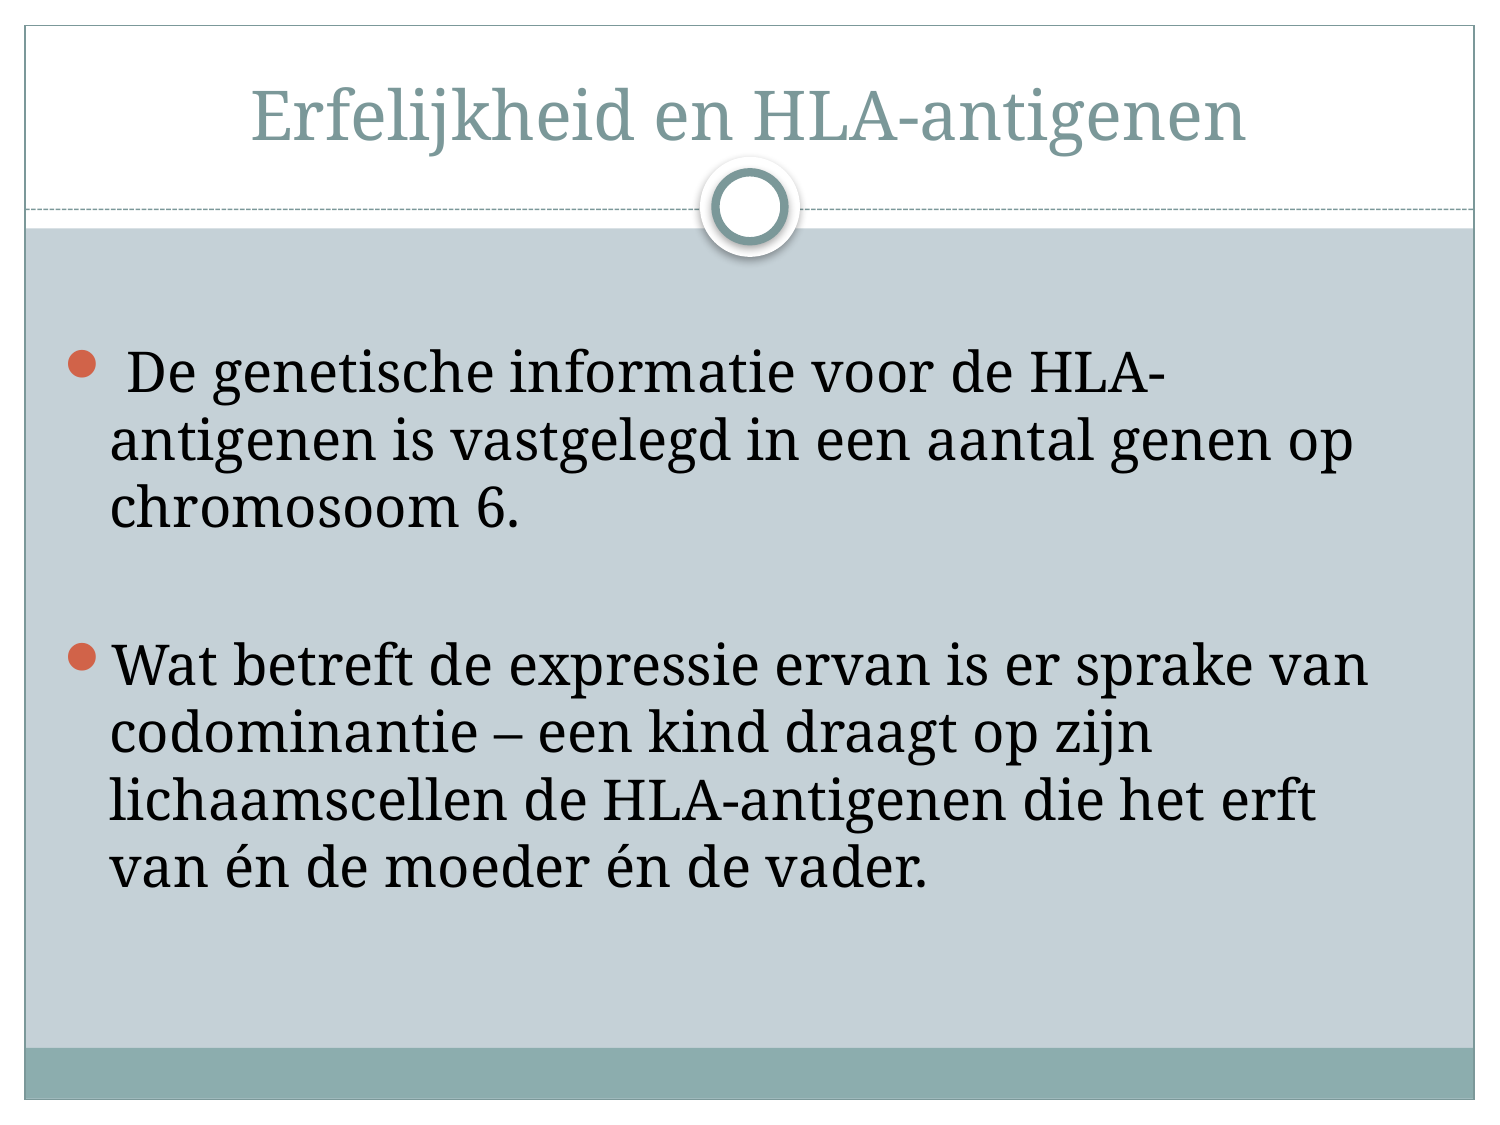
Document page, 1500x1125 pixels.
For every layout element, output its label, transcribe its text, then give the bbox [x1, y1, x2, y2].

title Erfelijkheid en HLA-antigenen [49, 37, 1450, 162]
list De genetische informatie voor de HLA-antigenen is vastgelegd in een aantal genen op chromosoom 6. Wat betreft de expressie ervan is er sprake van codominantie – een kind draagt op zijn lichaamscellen de HLA-antigenen die het erft van én de moeder én de vader. [49, 250, 1445, 1001]
